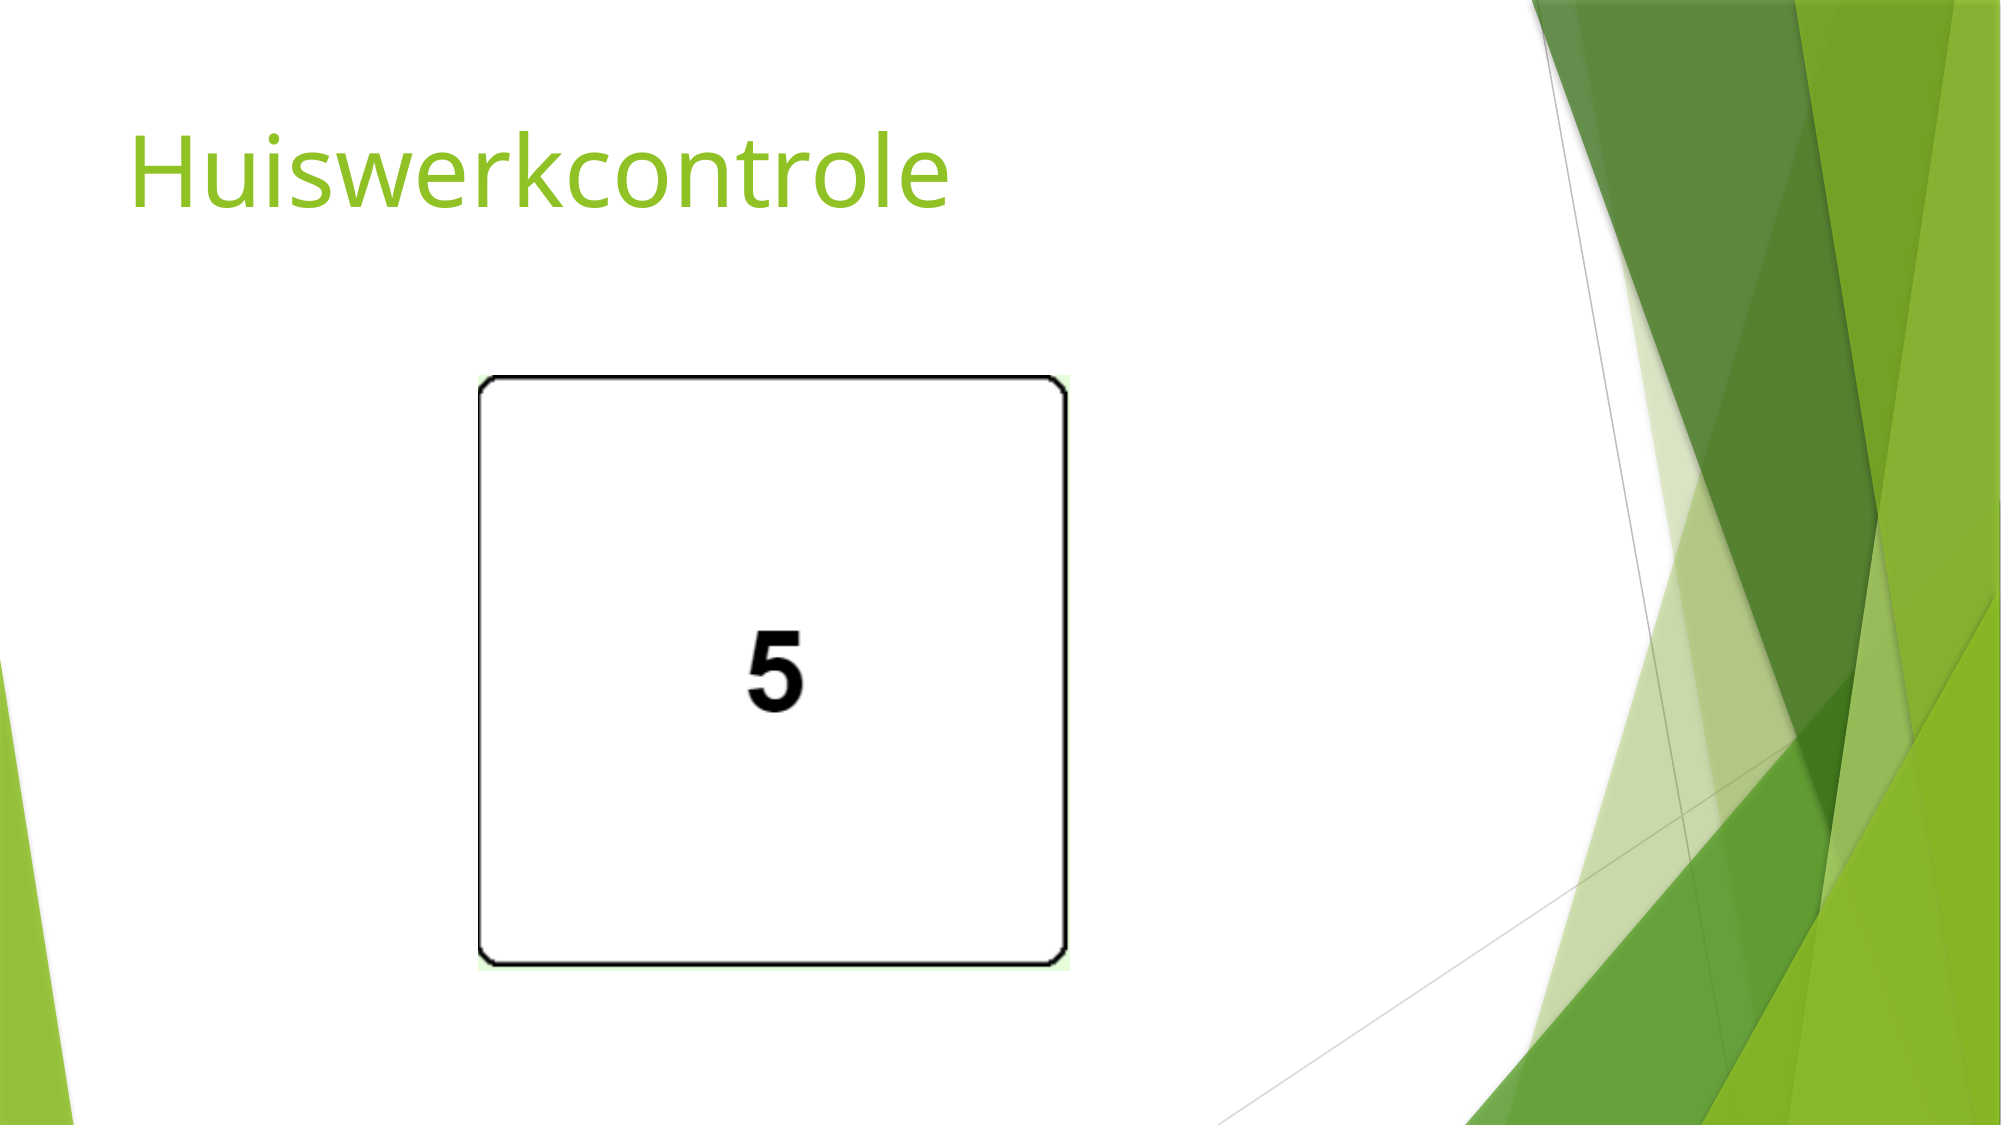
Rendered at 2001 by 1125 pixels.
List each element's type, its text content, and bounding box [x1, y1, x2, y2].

picture [477, 374, 1070, 971]
title Huiswerkcontrole [111, 99, 1522, 317]
